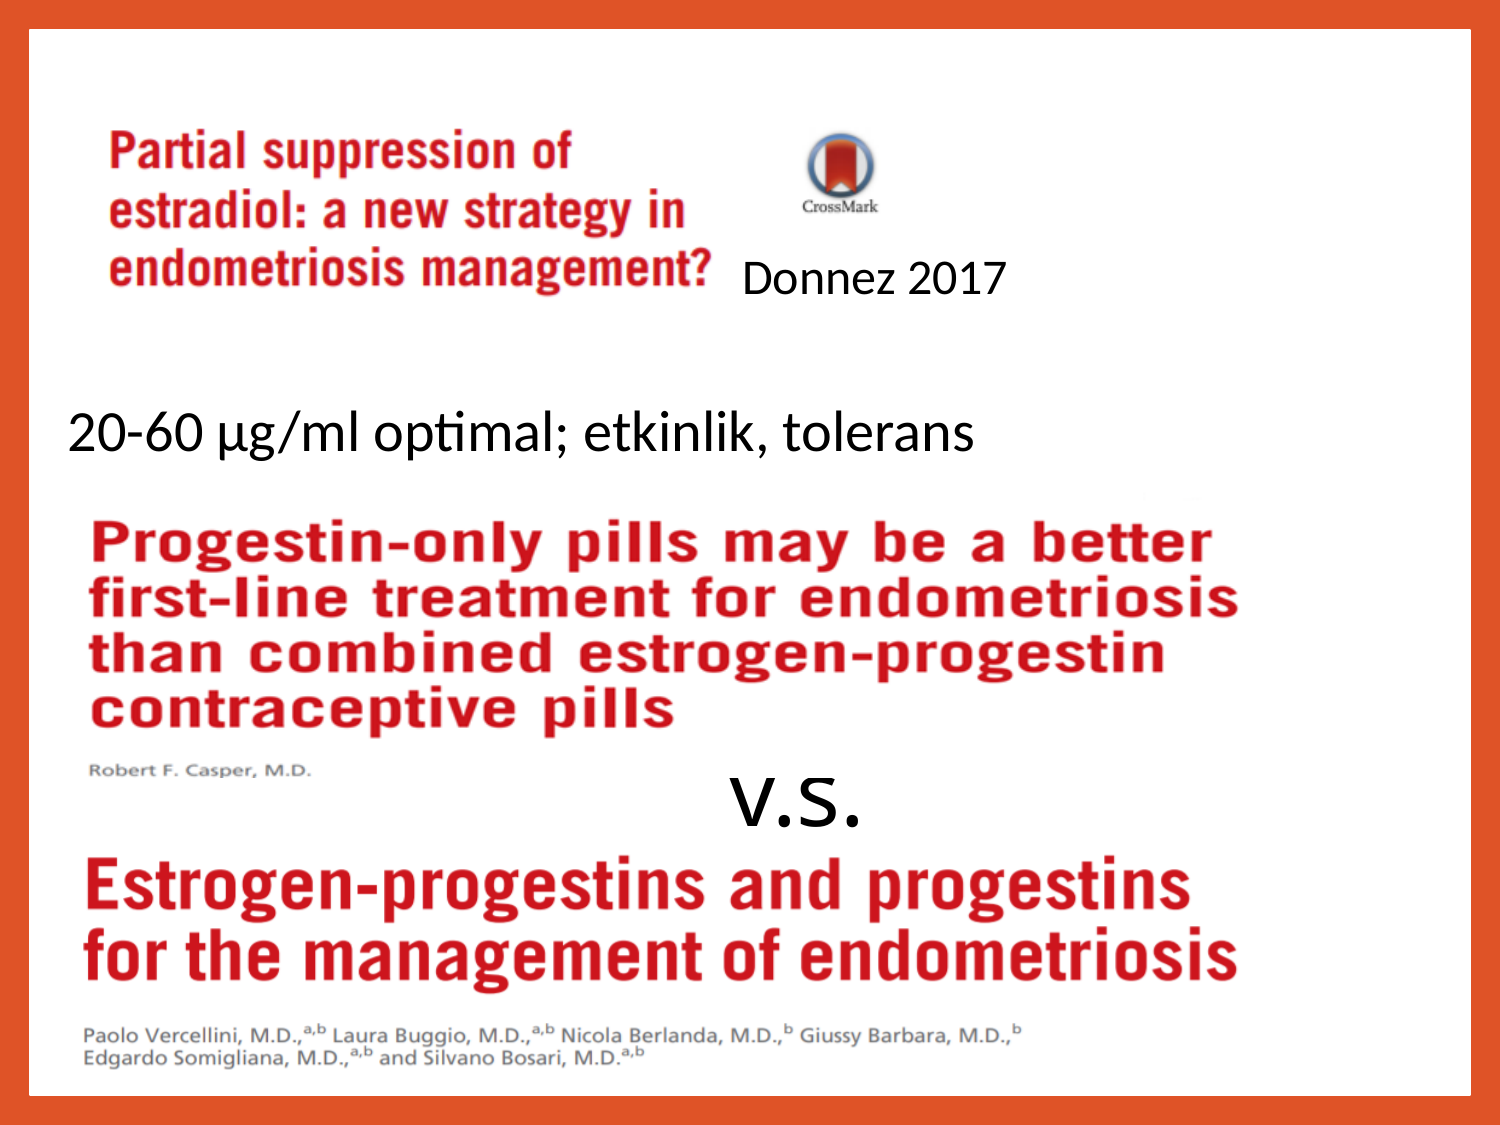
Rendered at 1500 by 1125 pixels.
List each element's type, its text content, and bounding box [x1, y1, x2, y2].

picture [64, 478, 1272, 778]
picture [64, 826, 1282, 1071]
text_box Donnez 2017 [921, 237, 1248, 313]
picture [52, 54, 916, 318]
text_box 20-60 µg/ml optimal; etkinlik, tolerans [53, 385, 1412, 471]
text_box v.s. [714, 787, 951, 825]
